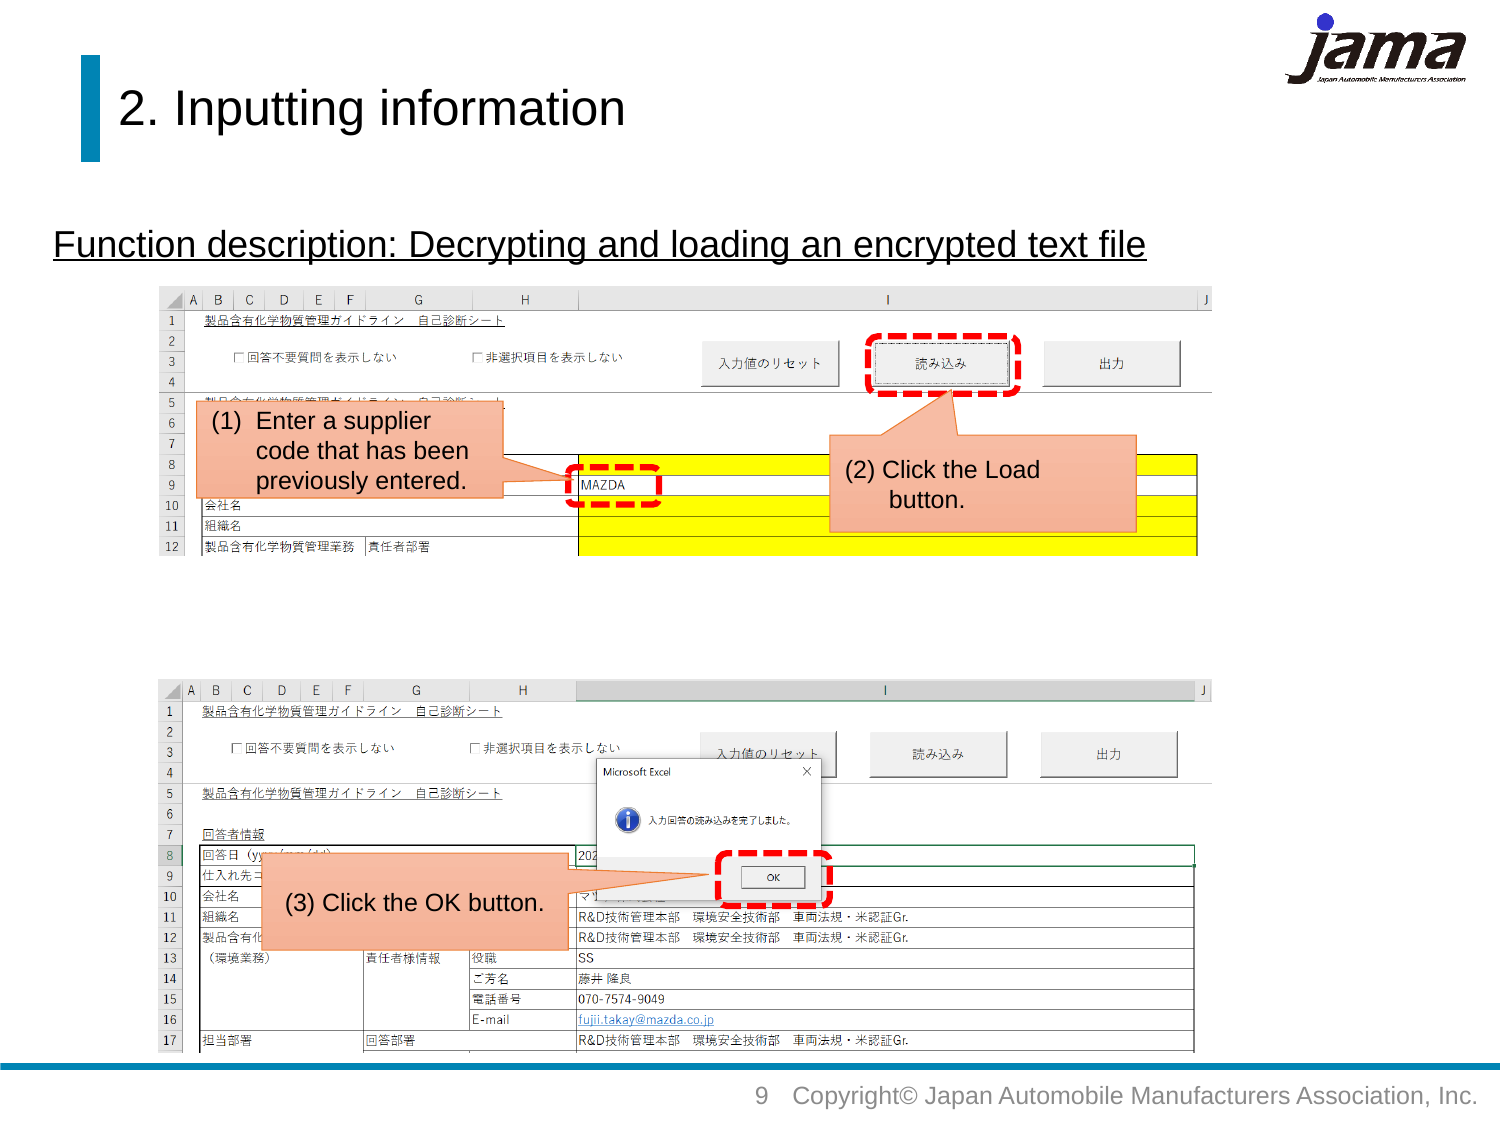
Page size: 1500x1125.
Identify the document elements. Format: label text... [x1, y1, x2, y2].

picture [159, 286, 1212, 556]
picture [1285, 13, 1466, 84]
picture [157, 679, 1212, 1053]
footer Copyright© Japan Automobile Manufacturers Association, Inc. [931, 1065, 1500, 1125]
list Function description: Decrypting and loading an encrypted text file [37, 217, 1332, 288]
slide_number 9 [592, 1065, 931, 1125]
title 2. Inputting information [103, 59, 1397, 159]
